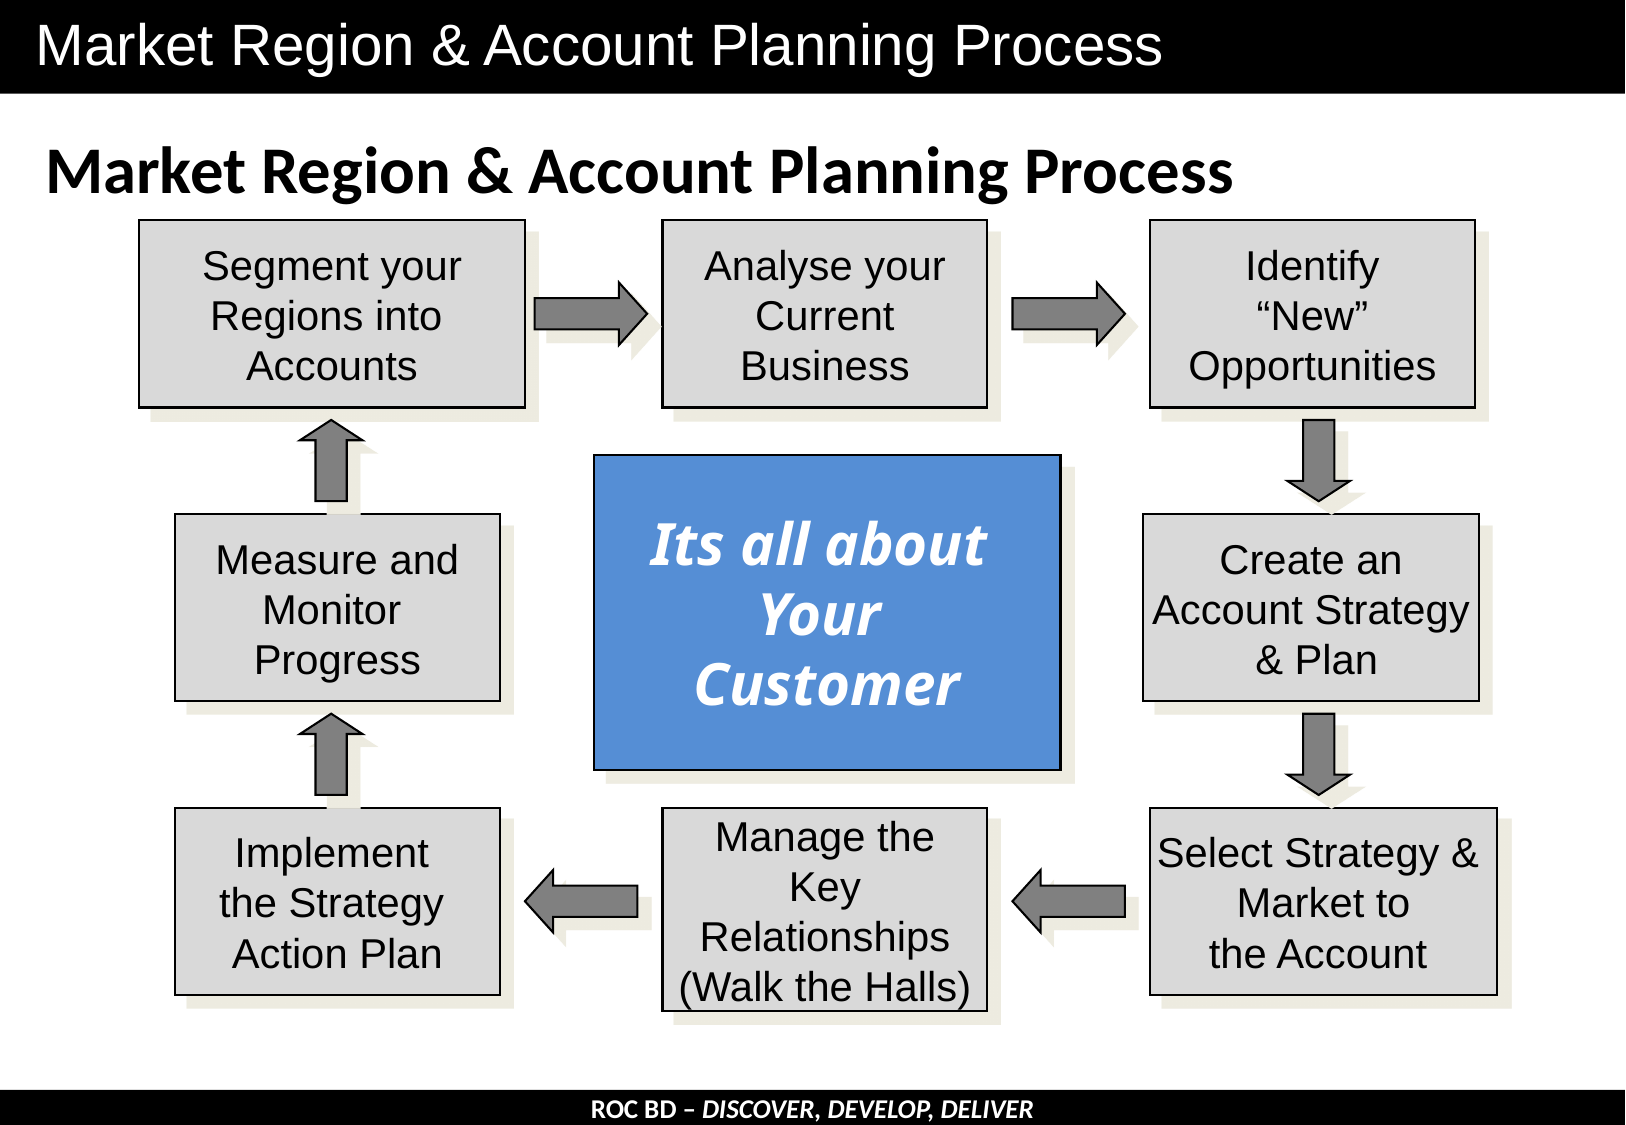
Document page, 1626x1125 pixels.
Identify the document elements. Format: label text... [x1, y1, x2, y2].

title Market Region & Account Planning Process [29, 98, 1296, 236]
text_box Create an Account Strategy & Plan [1143, 513, 1479, 702]
text_box [524, 870, 638, 933]
text_box [534, 282, 648, 346]
text_box Market Region & Account Planning Process [21, 0, 1545, 85]
text_box [299, 713, 363, 795]
text_box Segment your Regions into Accounts [139, 220, 525, 408]
text_box Analyse your Current Business [662, 220, 988, 408]
text_box [1012, 282, 1126, 346]
text_box Manage the Key Relationships (Walk the Halls) [662, 807, 988, 1012]
text_box Select Strategy & Market to the Account [1149, 807, 1498, 996]
text_box [1012, 870, 1125, 933]
text_box Its all about Your Customer [593, 454, 1061, 770]
text_box Measure and Monitor Progress [174, 513, 500, 702]
text_box [299, 419, 363, 502]
text_box Identify “New” Opportunities [1149, 220, 1475, 408]
text_box Implement the Strategy Action Plan [174, 807, 500, 996]
text_box [1287, 420, 1350, 502]
text_box [1287, 713, 1350, 796]
